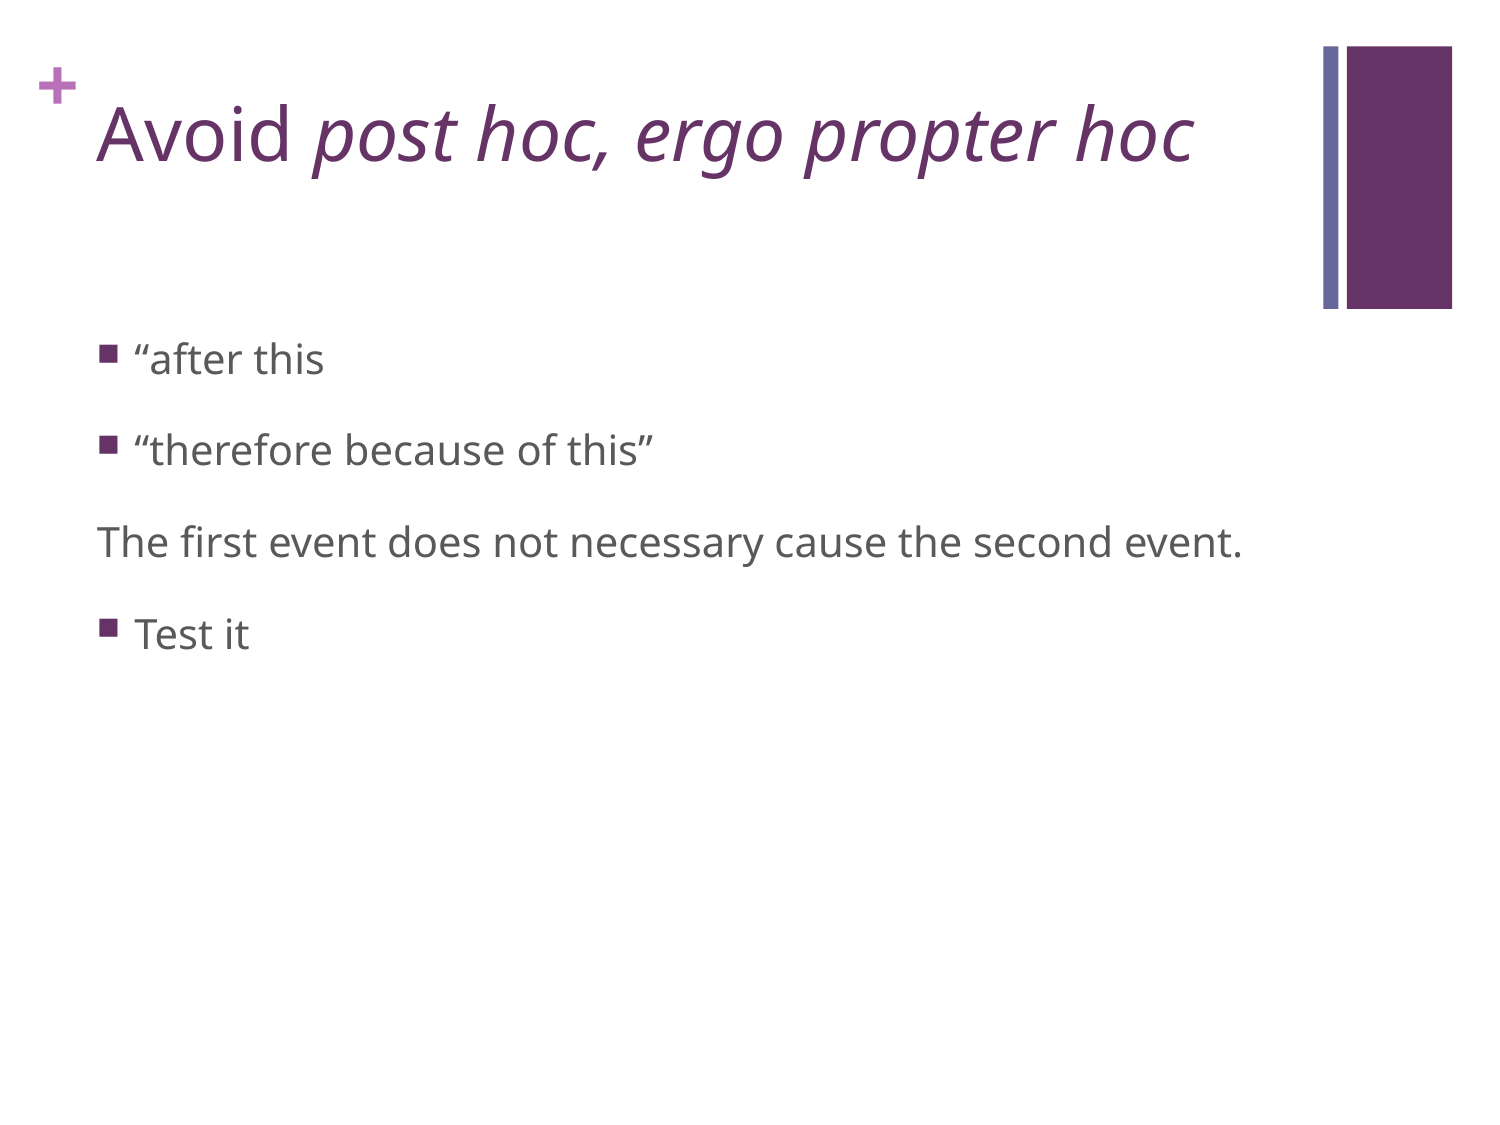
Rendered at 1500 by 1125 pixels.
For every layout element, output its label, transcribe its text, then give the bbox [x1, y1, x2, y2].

title Avoid post hoc, ergo propter hoc [81, 79, 1322, 263]
list “after this “therefore because of this” The first event does not necessary cause the second event. Test it [81, 324, 1322, 1005]
